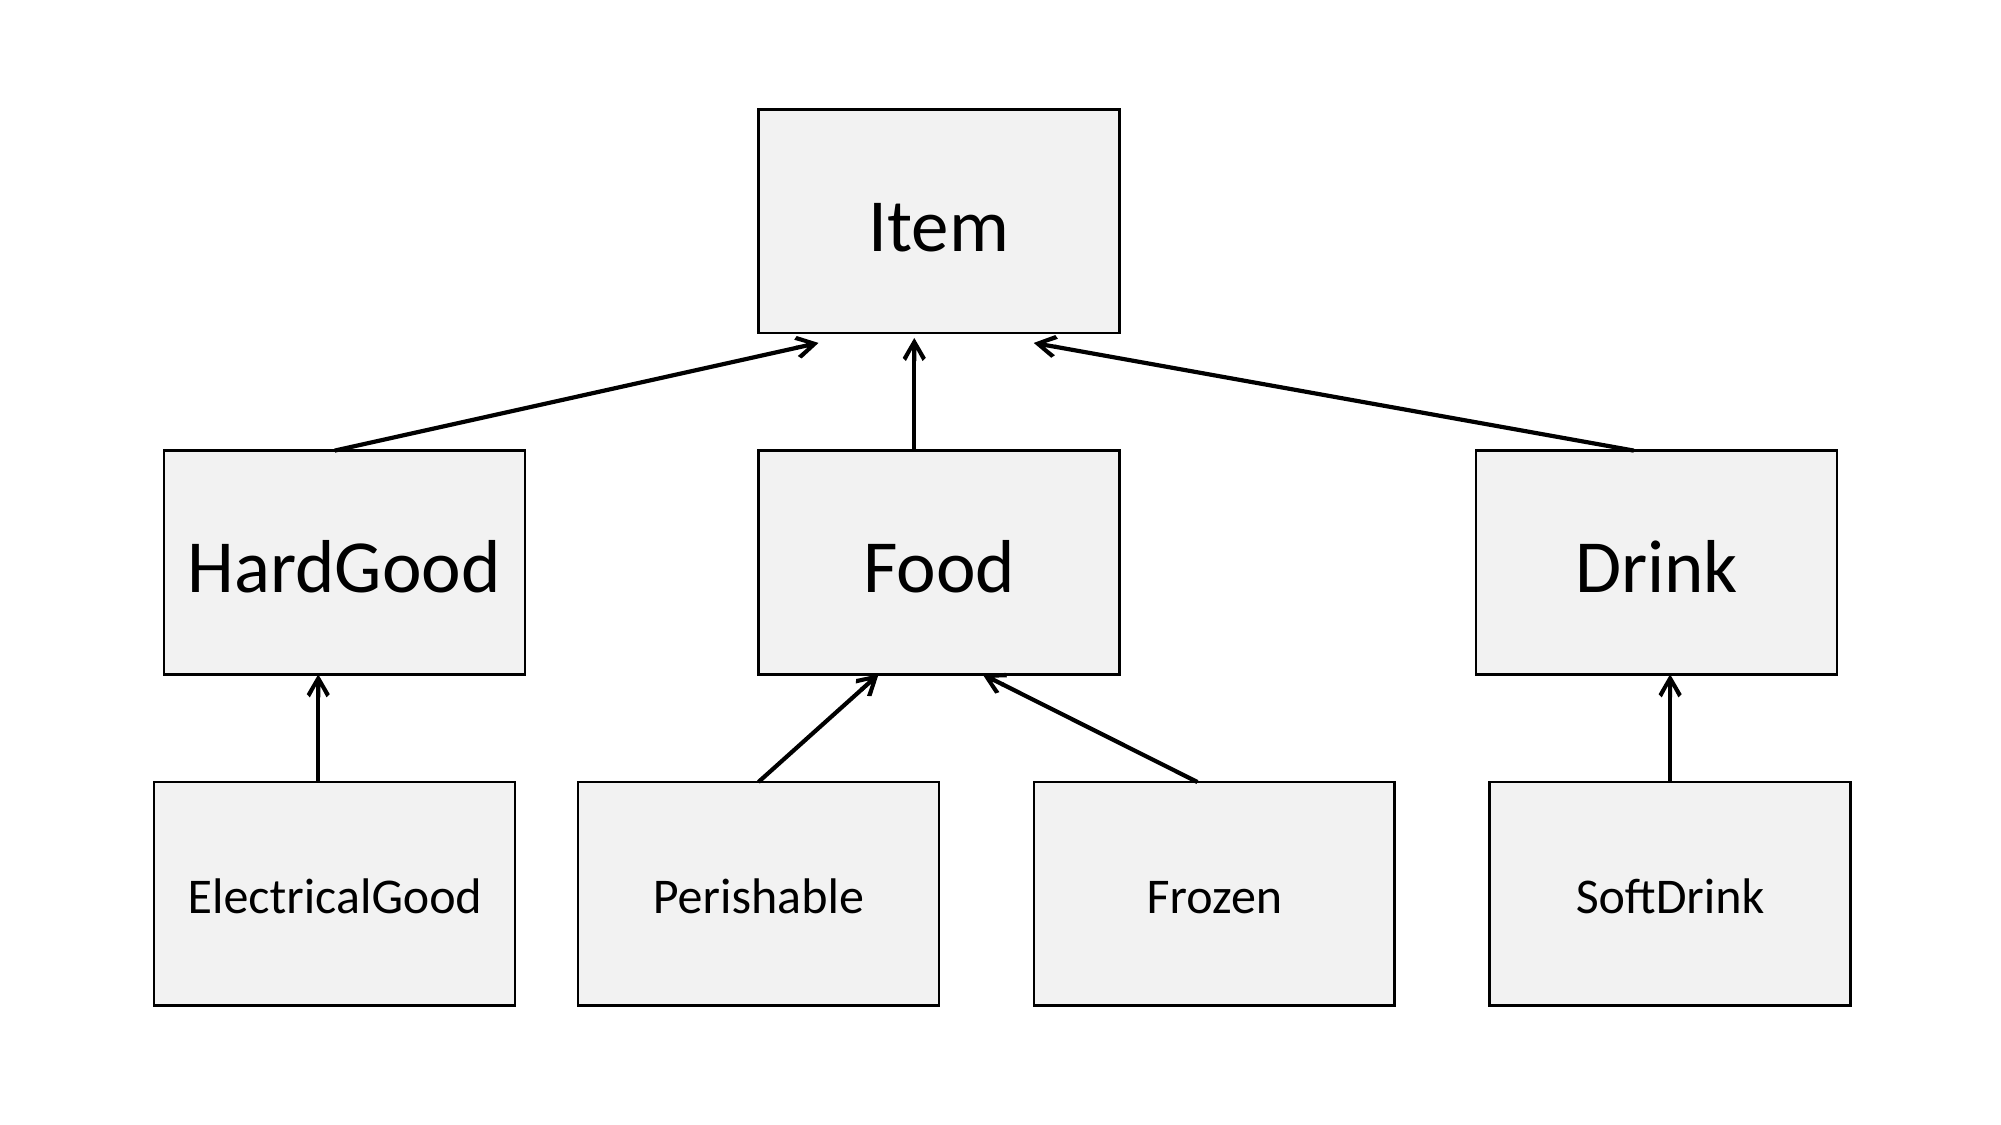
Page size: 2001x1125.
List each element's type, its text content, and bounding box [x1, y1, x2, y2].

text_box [1033, 342, 1634, 451]
text_box Frozen [1033, 781, 1396, 1007]
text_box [982, 674, 1198, 782]
text_box SoftDrink [1489, 781, 1852, 1007]
text_box HardGood [163, 450, 526, 675]
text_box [334, 342, 819, 451]
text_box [758, 674, 879, 782]
text_box Drink [1475, 450, 1838, 675]
text_box Item [757, 108, 1120, 334]
text_box Perishable [577, 781, 940, 1007]
text_box Food [757, 450, 1120, 675]
text_box ElectricalGood [153, 781, 516, 1007]
